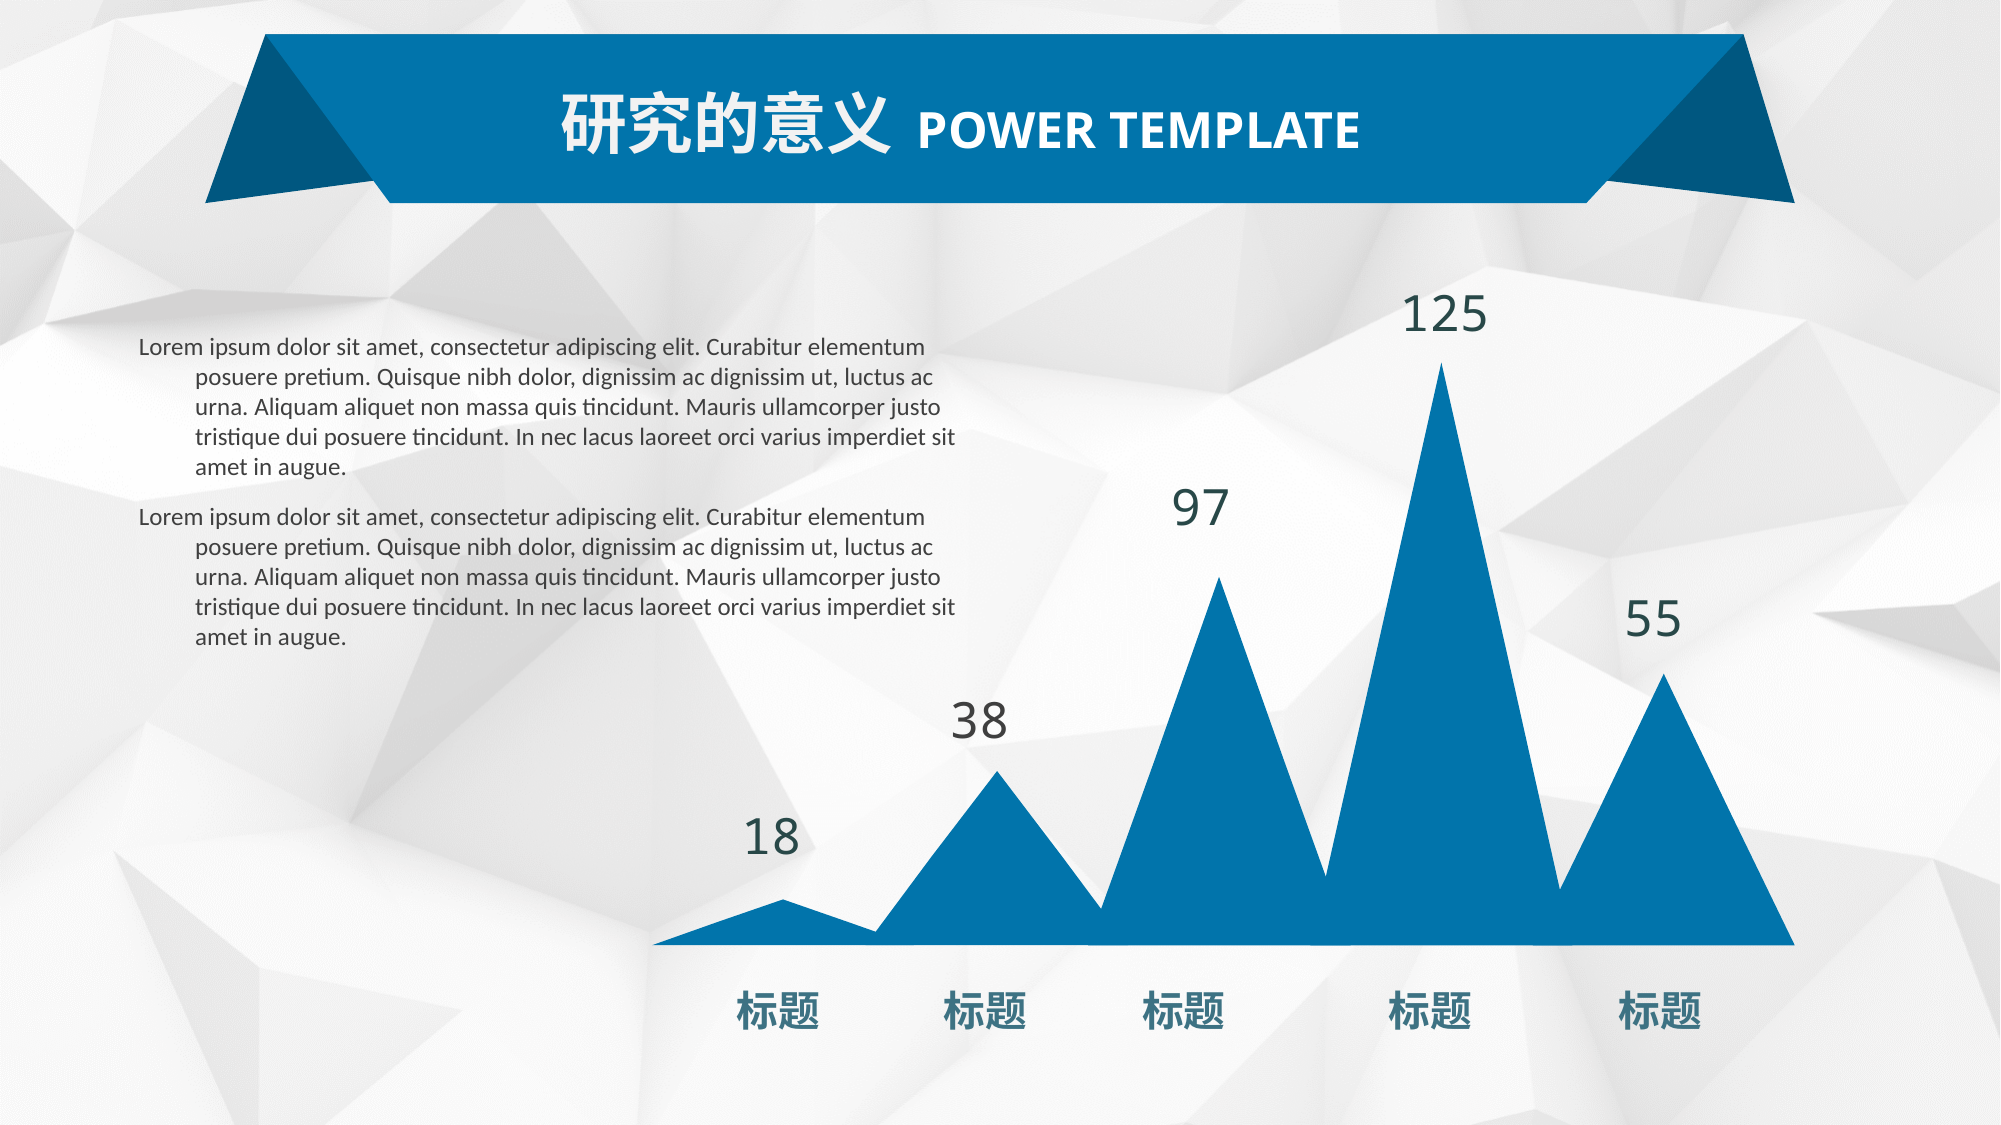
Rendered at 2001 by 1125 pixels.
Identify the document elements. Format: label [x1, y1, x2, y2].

text_box [204, 34, 1796, 204]
picture [0, 0, 2001, 1125]
